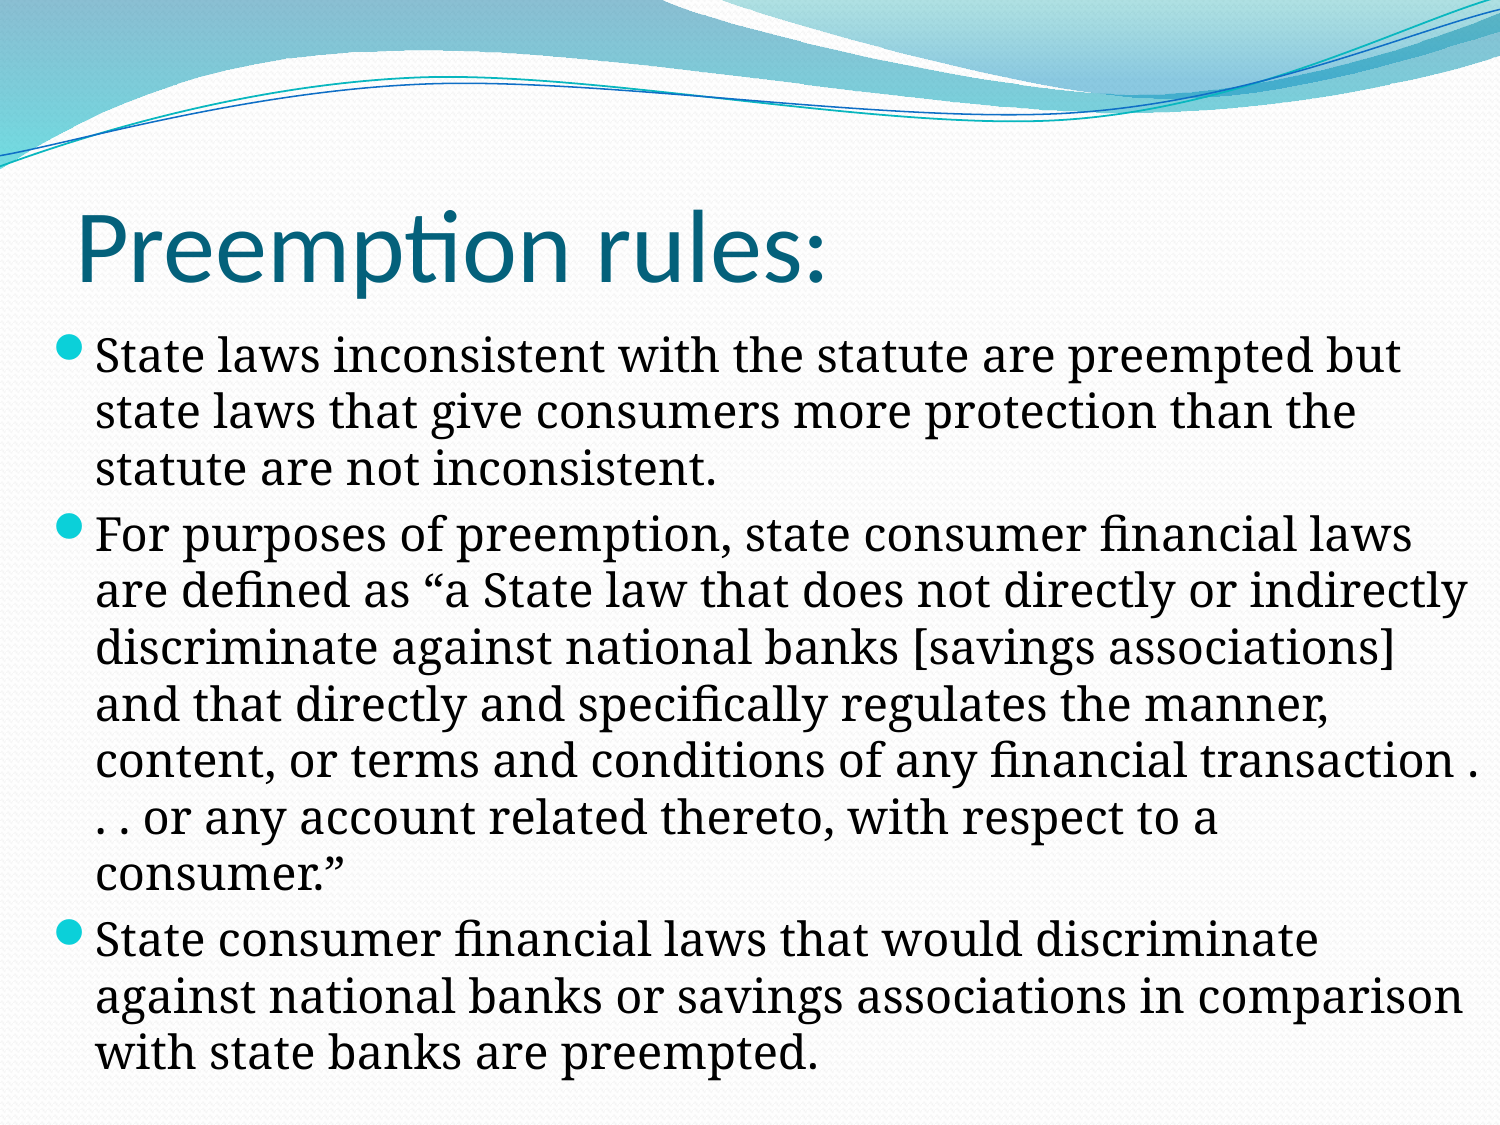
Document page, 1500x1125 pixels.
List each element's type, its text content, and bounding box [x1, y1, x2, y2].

title Preemption rules: [74, 115, 1426, 304]
list State laws inconsistent with the statute are preempted but state laws that give consumers more protection than the statute are not inconsistent. For purposes of preemption, state consumer financial laws are defined as “a State law that does not directly or indirectly discriminate against national banks [savings associations] and that directly and specifically regulates the manner, content, or terms and conditions of any financial transaction . . . or any account related thereto, with respect to a consumer.” State consumer financial laws that would discriminate against national banks or savings associations in comparison with state banks are preempted. [37, 317, 1500, 1088]
